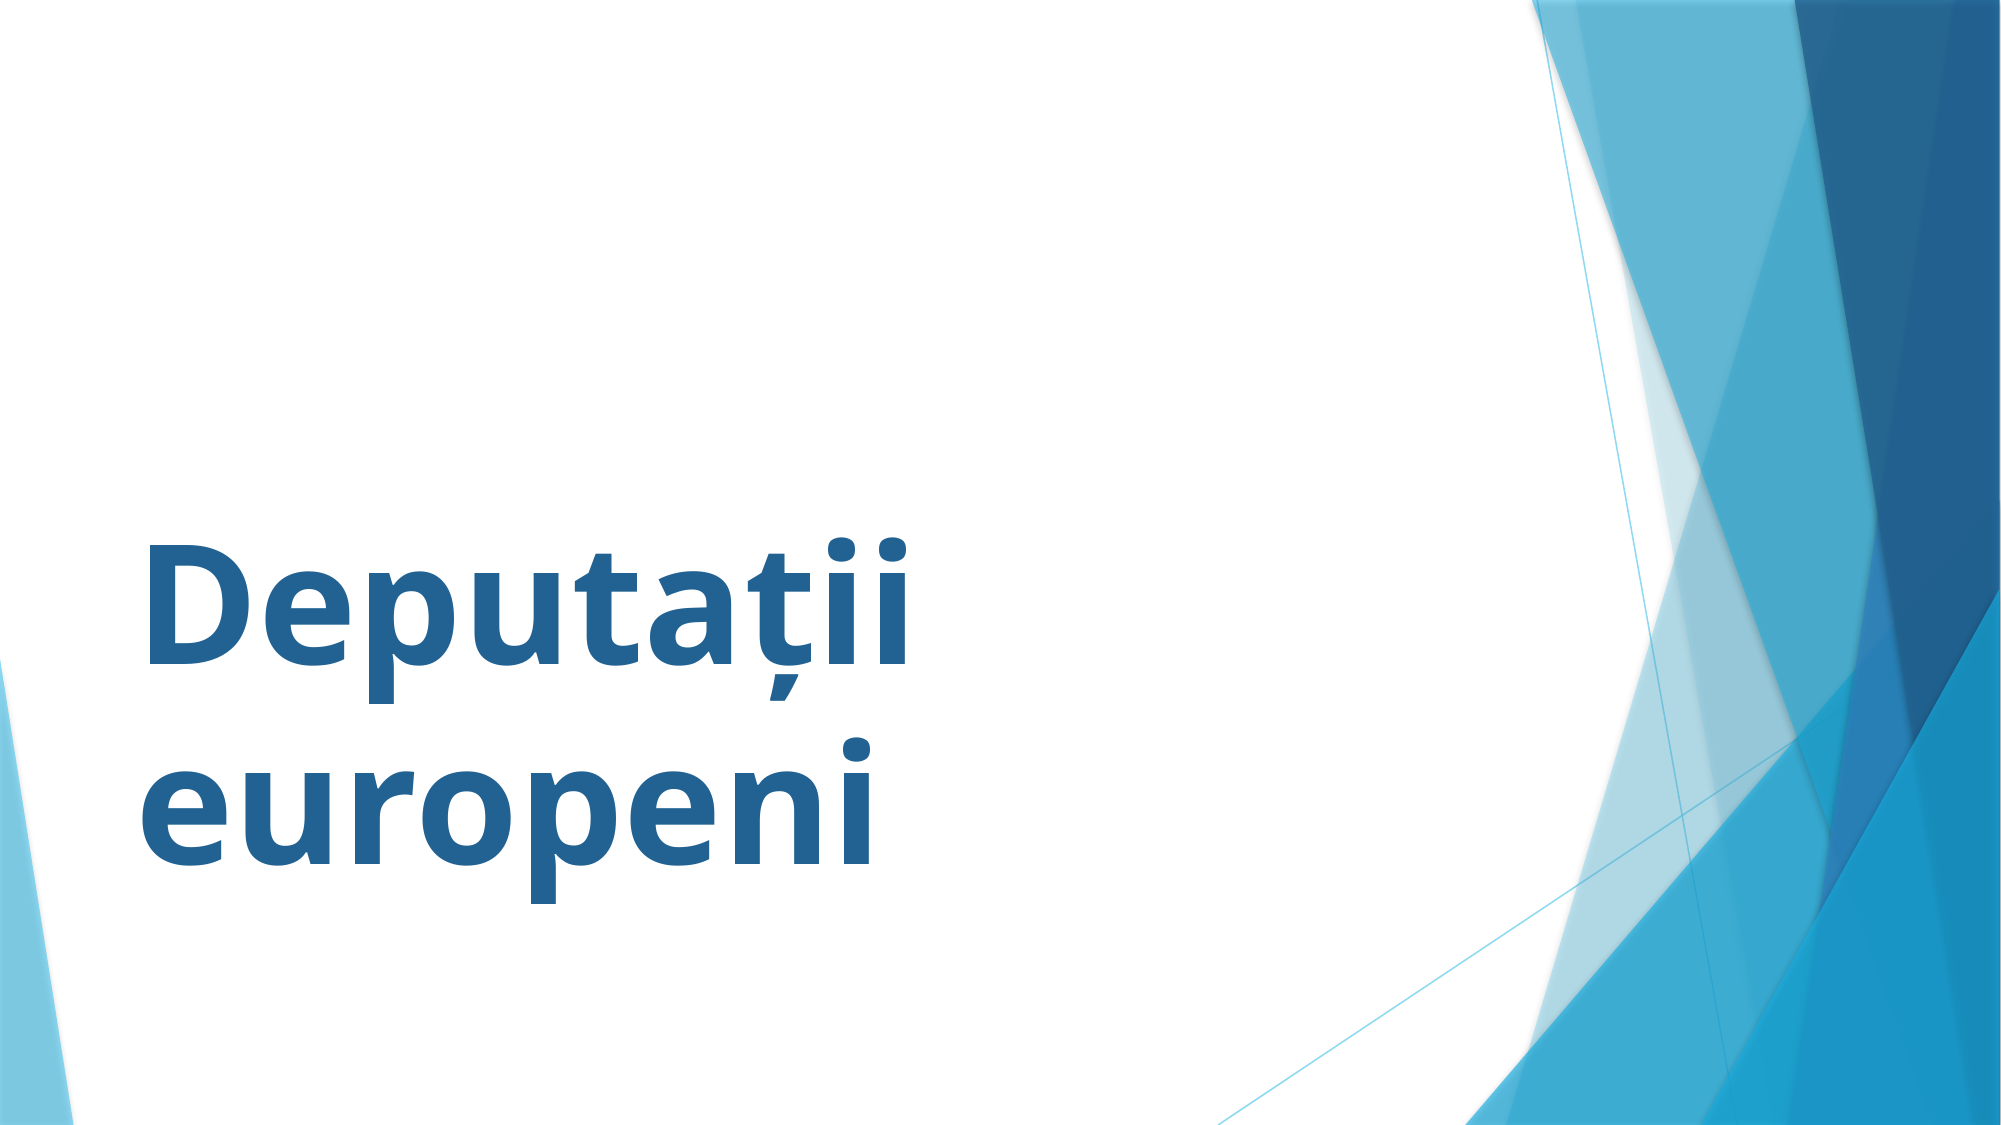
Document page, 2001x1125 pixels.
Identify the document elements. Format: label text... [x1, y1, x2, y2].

title Deputații europeni [119, 490, 1536, 709]
